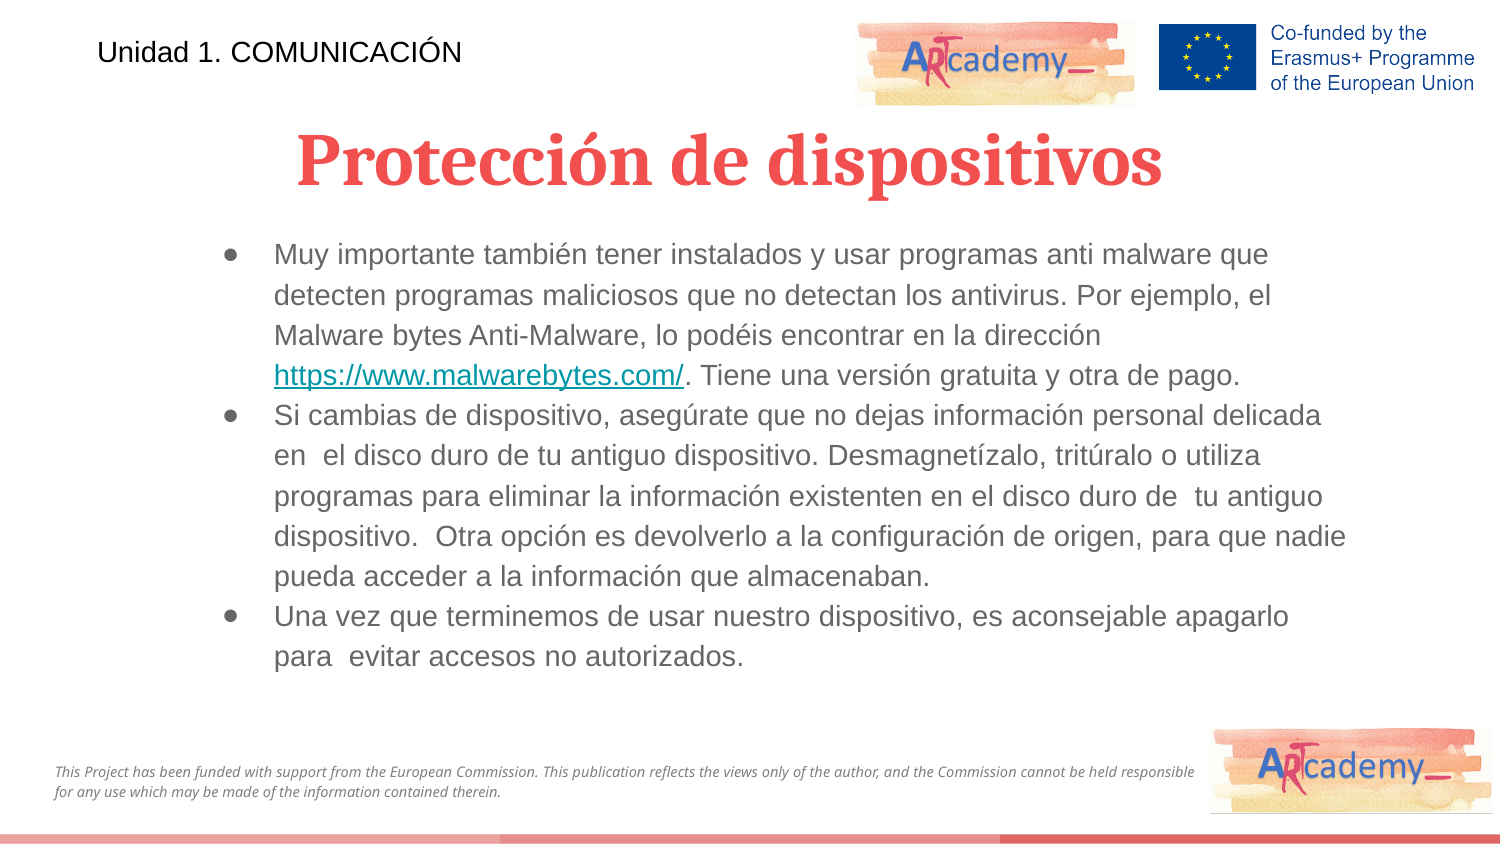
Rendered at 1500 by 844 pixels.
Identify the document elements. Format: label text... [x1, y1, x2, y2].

title Protección de dispositivos [145, 8, 1317, 216]
list Muy importante también tener instalados y usar programas anti malware que detecten programas maliciosos que no detectan los antivirus. Por ejemplo, el Malware bytes Anti-Malware, lo podéis encontrar en la dirección https://www.malwarebytes.com/. Tiene una versión gratuita y otra de pago. Si cambias de dispositivo, asegúrate que no dejas información personal delicada en el disco duro de tu antiguo dispositivo. Desmagnetízalo, tritúralo o utiliza programas para eliminar la información existenten en el disco duro de tu antiguo dispositivo. Otra opción es devolverlo a la configuración de origen, para que nadie pueda acceder a la información que almacenaban. Una vez que terminemos de usar nuestro dispositivo, es aconsejable apagarlo para evitar accesos no autorizados. [183, 215, 1371, 615]
text_box This Project has been funded with support from the European Commission. This publication reflects the views only of the author, and the Commission cannot be held responsible for any use which may be made of the information contained therein. [39, 754, 1205, 799]
text_box Unidad 1. COMUNICACIÓN [82, 26, 556, 76]
picture [1210, 709, 1493, 844]
picture [854, 2, 1137, 138]
picture [1158, 24, 1474, 94]
